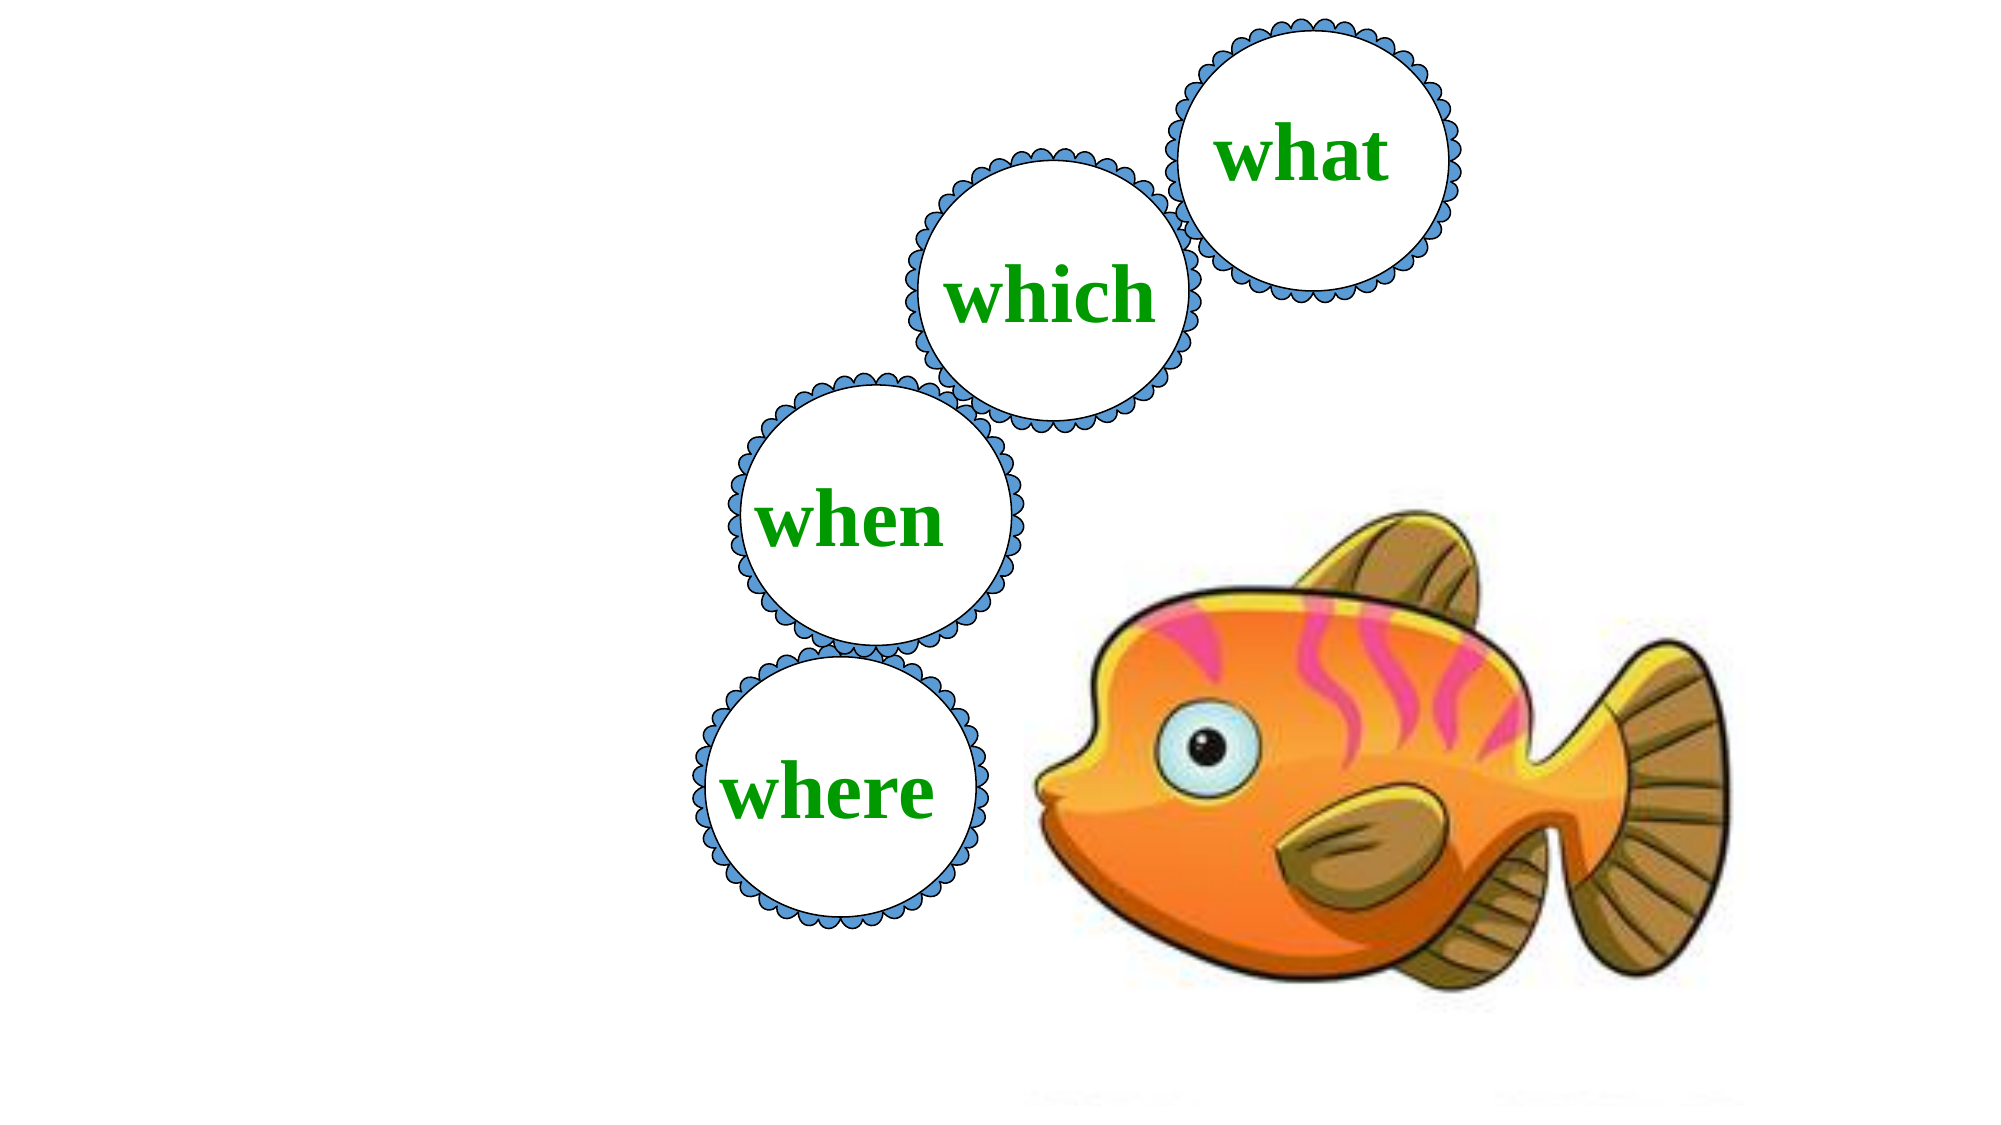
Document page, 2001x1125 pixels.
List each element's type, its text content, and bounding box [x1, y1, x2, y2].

text_box when [740, 456, 1000, 571]
text_box [728, 475, 740, 555]
text_box [1190, 251, 1202, 331]
text_box what [1199, 90, 1460, 205]
text_box [692, 747, 704, 827]
text_box where [704, 727, 965, 843]
text_box which [929, 231, 1190, 347]
text_box [738, 373, 1023, 657]
text_box [704, 645, 989, 929]
text_box [905, 148, 1185, 430]
text_box [1109, 347, 1190, 409]
text_box [1165, 19, 1451, 303]
picture [1023, 409, 1746, 1106]
